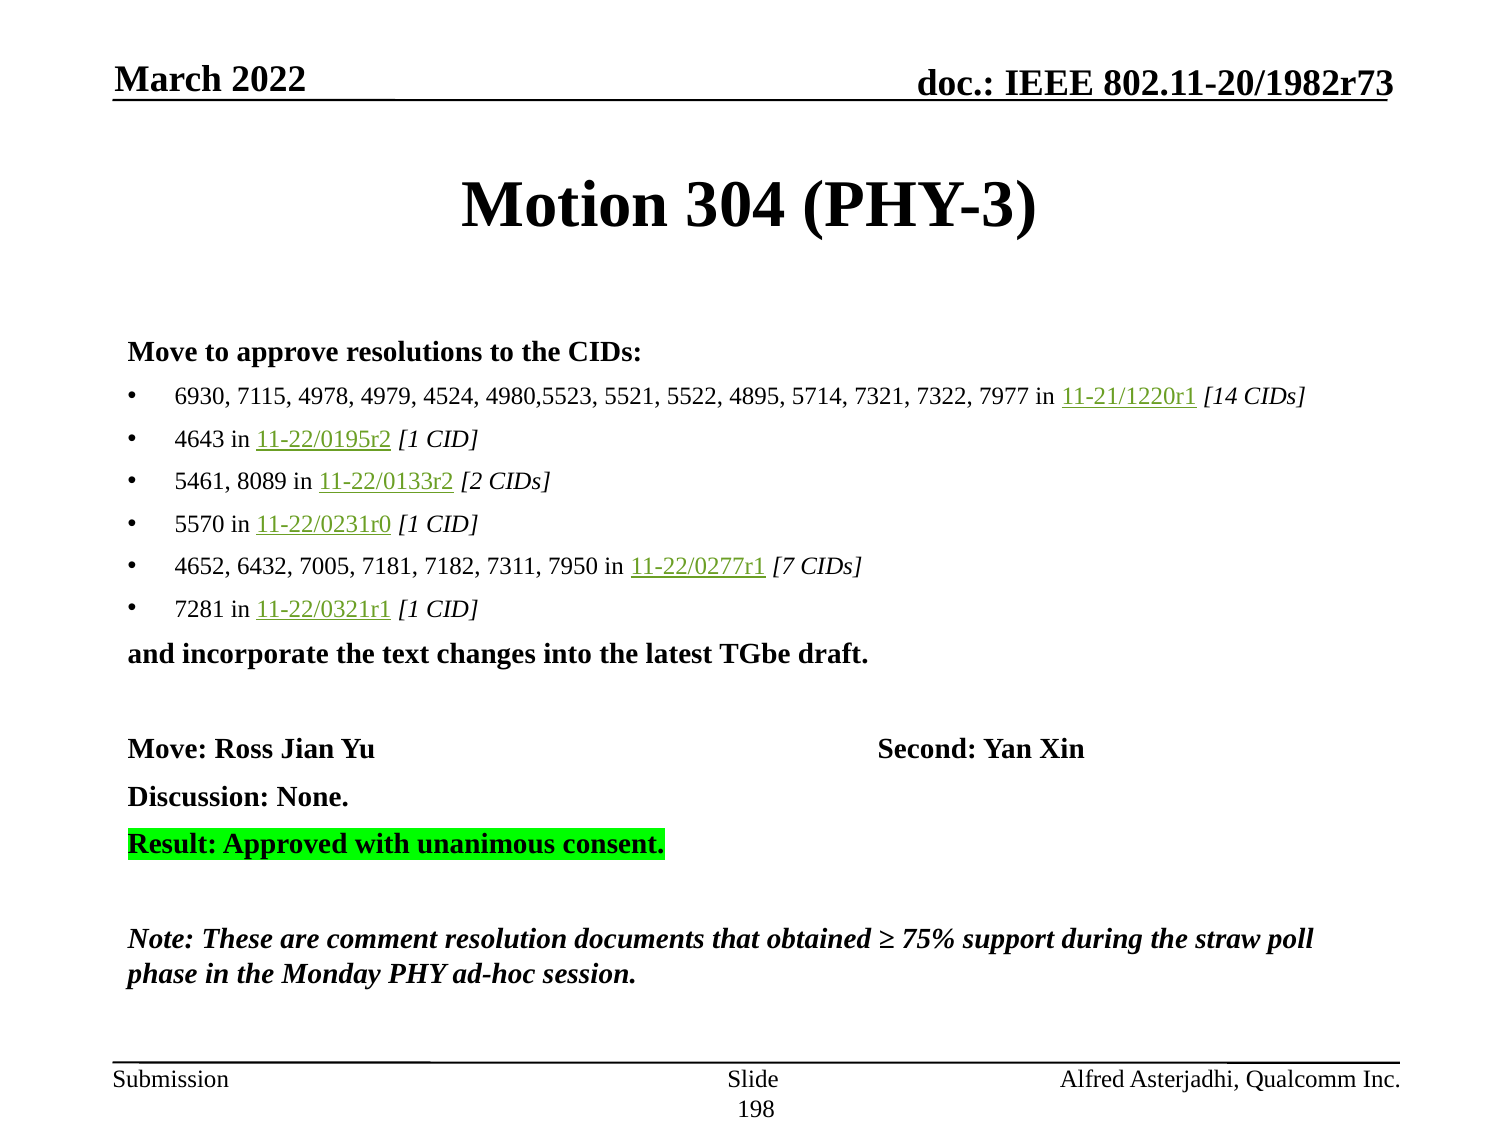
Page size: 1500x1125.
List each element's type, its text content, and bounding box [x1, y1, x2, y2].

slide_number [114, 54, 423, 100]
title Motion 304 (PHY-3) [112, 112, 1388, 288]
list Move to approve resolutions to the CIDs: 6930, 7115, 4978, 4979, 4524, 4980,5523, 5521, 5522, 4895, 5714, 7321, 7322, 7977 in 11-21/1220r1 [14 CIDs] 4643 in 11-22/0195r2 [1 CID] 5461, 8089 in 11-22/0133r2 [2 CIDs] 5570 in 11-22/0231r0 [1 CID] 4652, 6432, 7005, 7181, 7182, 7311, 7950 in 11-22/0277r1 [7 CIDs] 7281 in 11-22/0321r1 [1 CID] and incorporate the text changes into the latest TGbe draft. Move: Ross Jian Yu Second: Yan Xin Discussion: None. Result: Approved with unanimous consent. Note: These are comment resolution documents that obtained ≥ 75% support during the straw poll phase in the Monday PHY ad-hoc session. [112, 324, 1388, 1063]
slide_number Slide 198 [712, 1061, 800, 1123]
footer Alfred Asterjadhi, Qualcomm Inc. [878, 1061, 1402, 1093]
